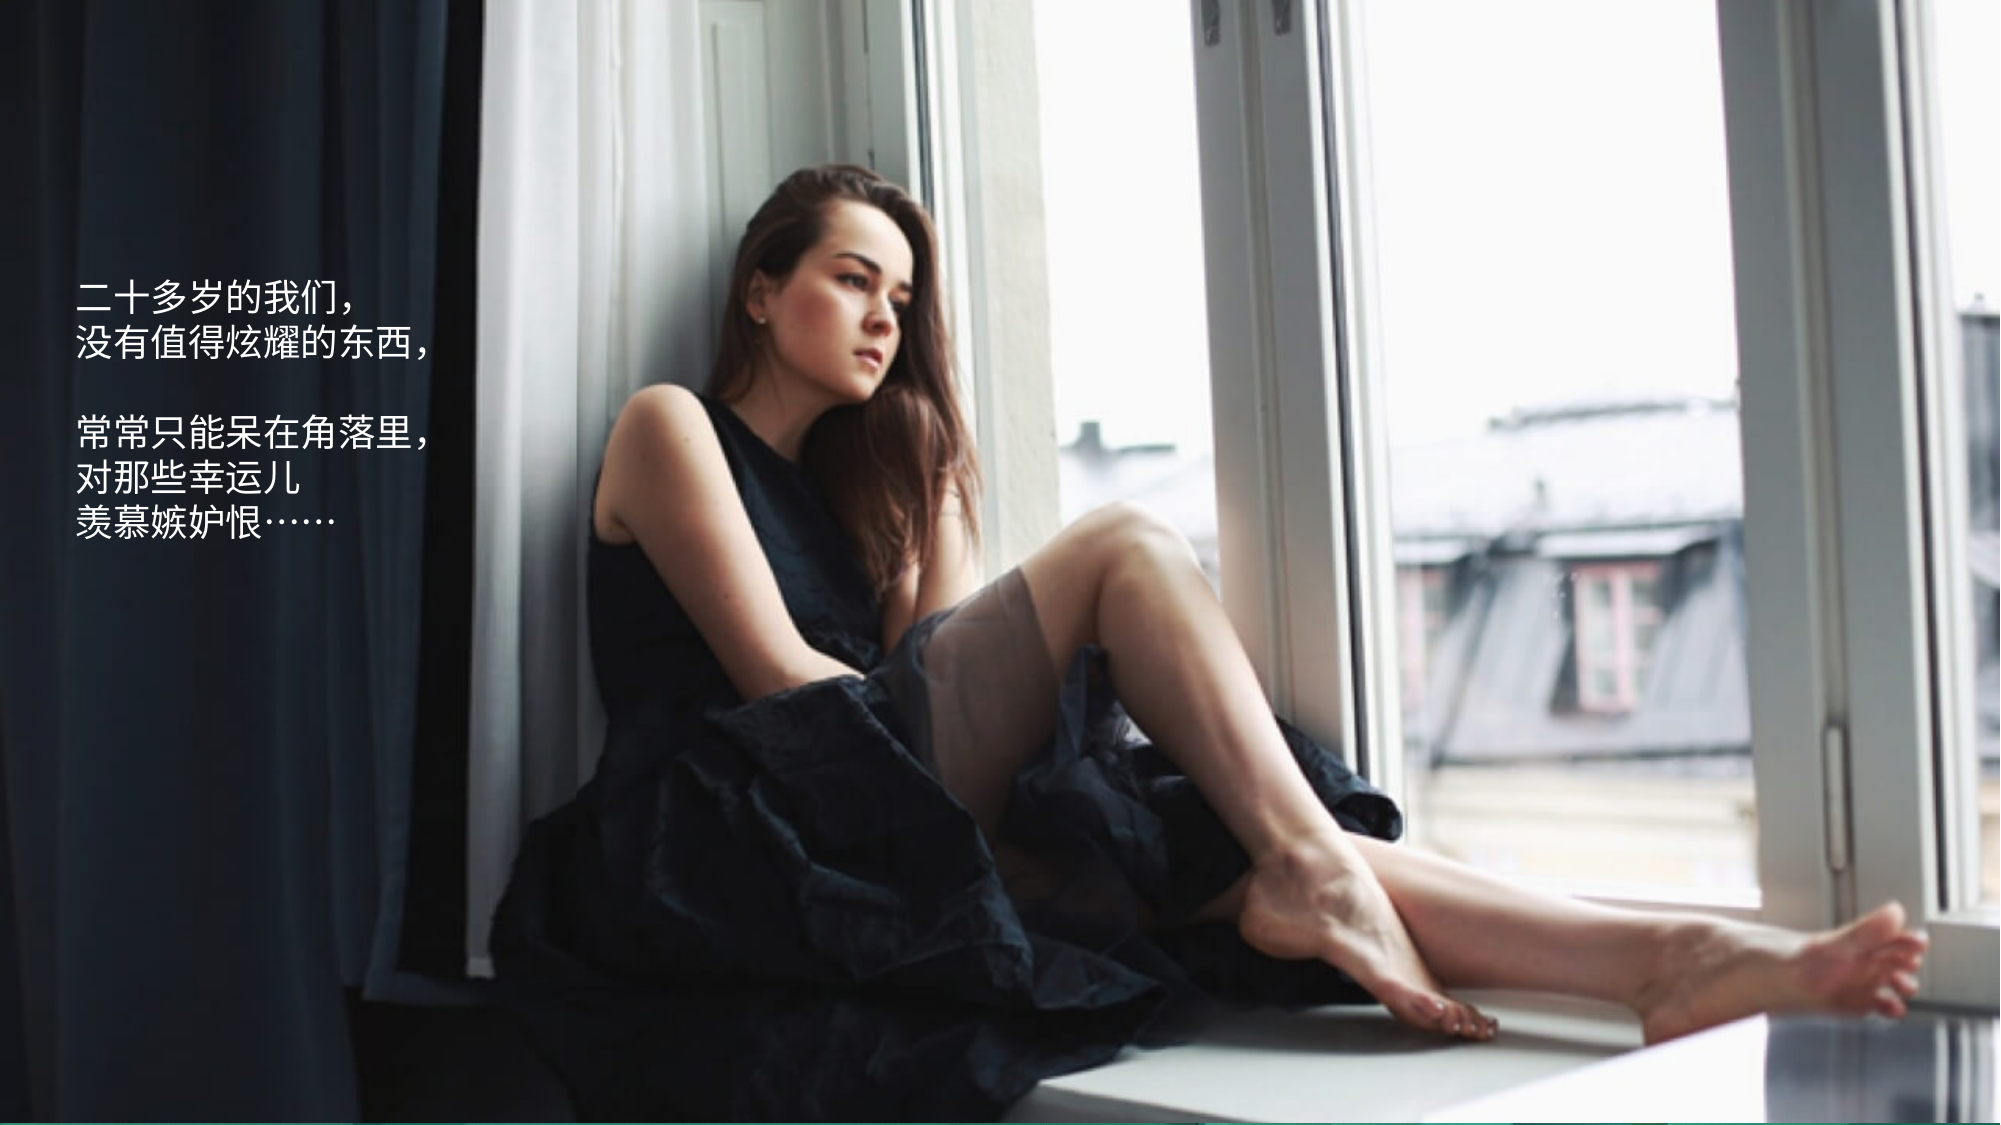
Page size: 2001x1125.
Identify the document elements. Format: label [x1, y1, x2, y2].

text_box [0, 0, 2000, 1123]
